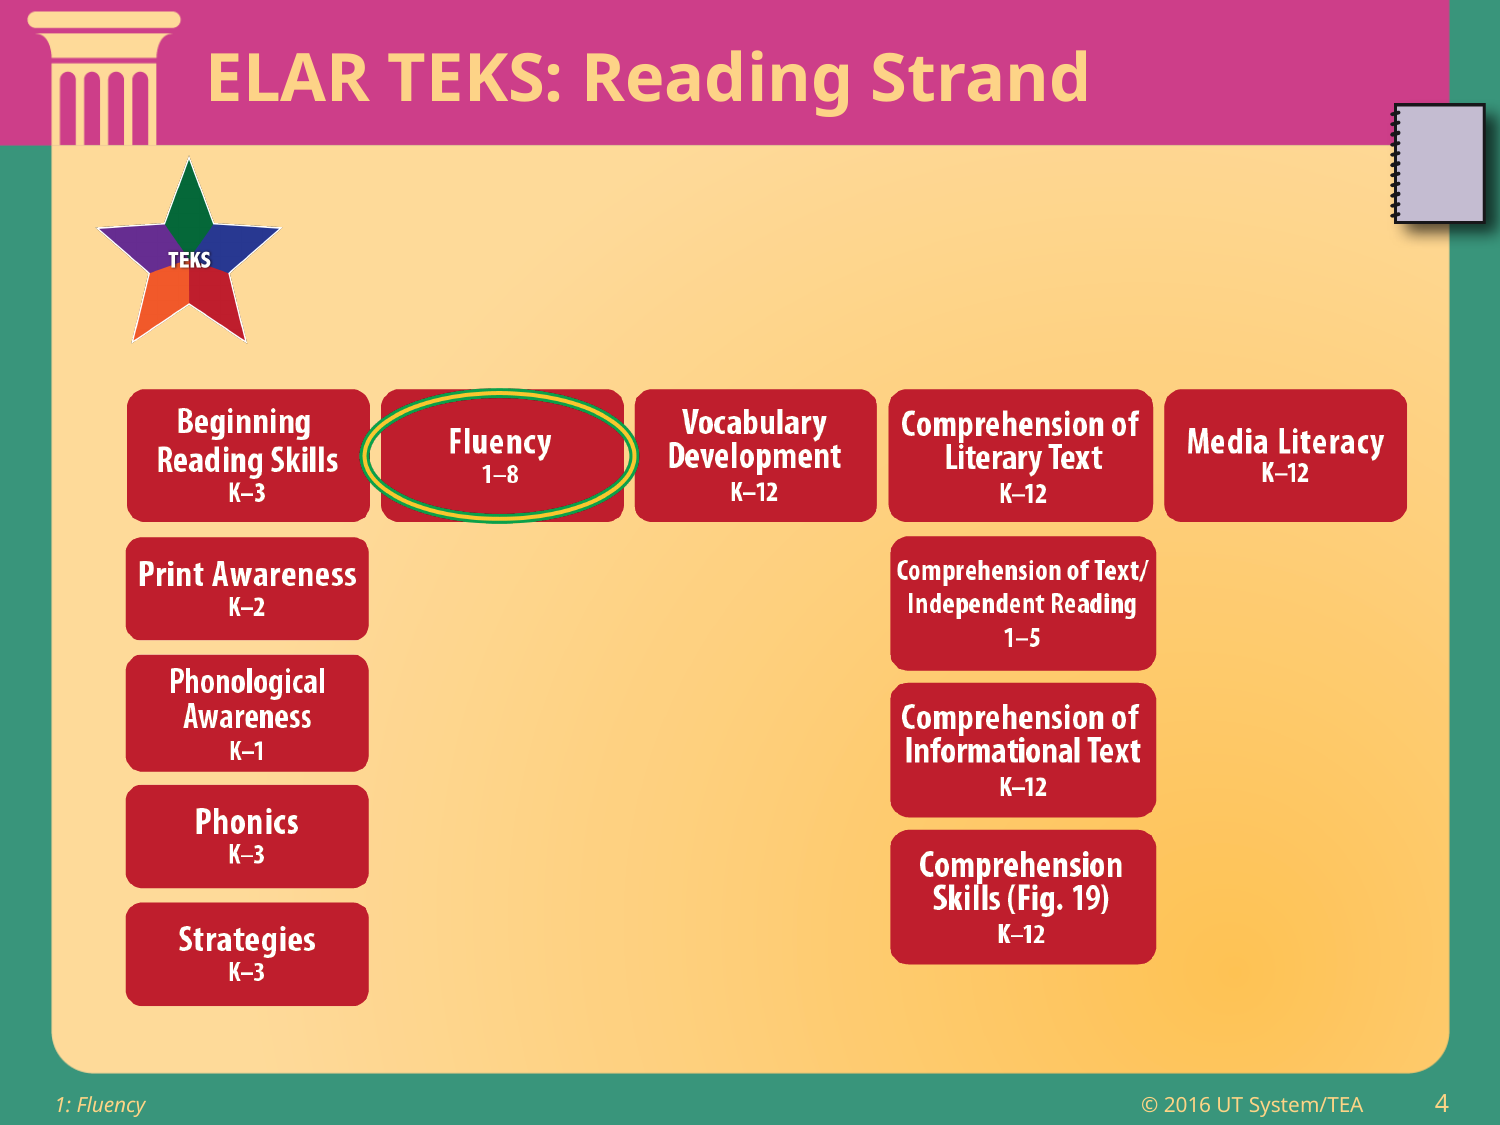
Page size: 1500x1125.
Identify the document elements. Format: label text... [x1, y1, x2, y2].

picture [0, 0, 1500, 1125]
title ELAR TEKS: Reading Strand [190, 0, 1418, 149]
